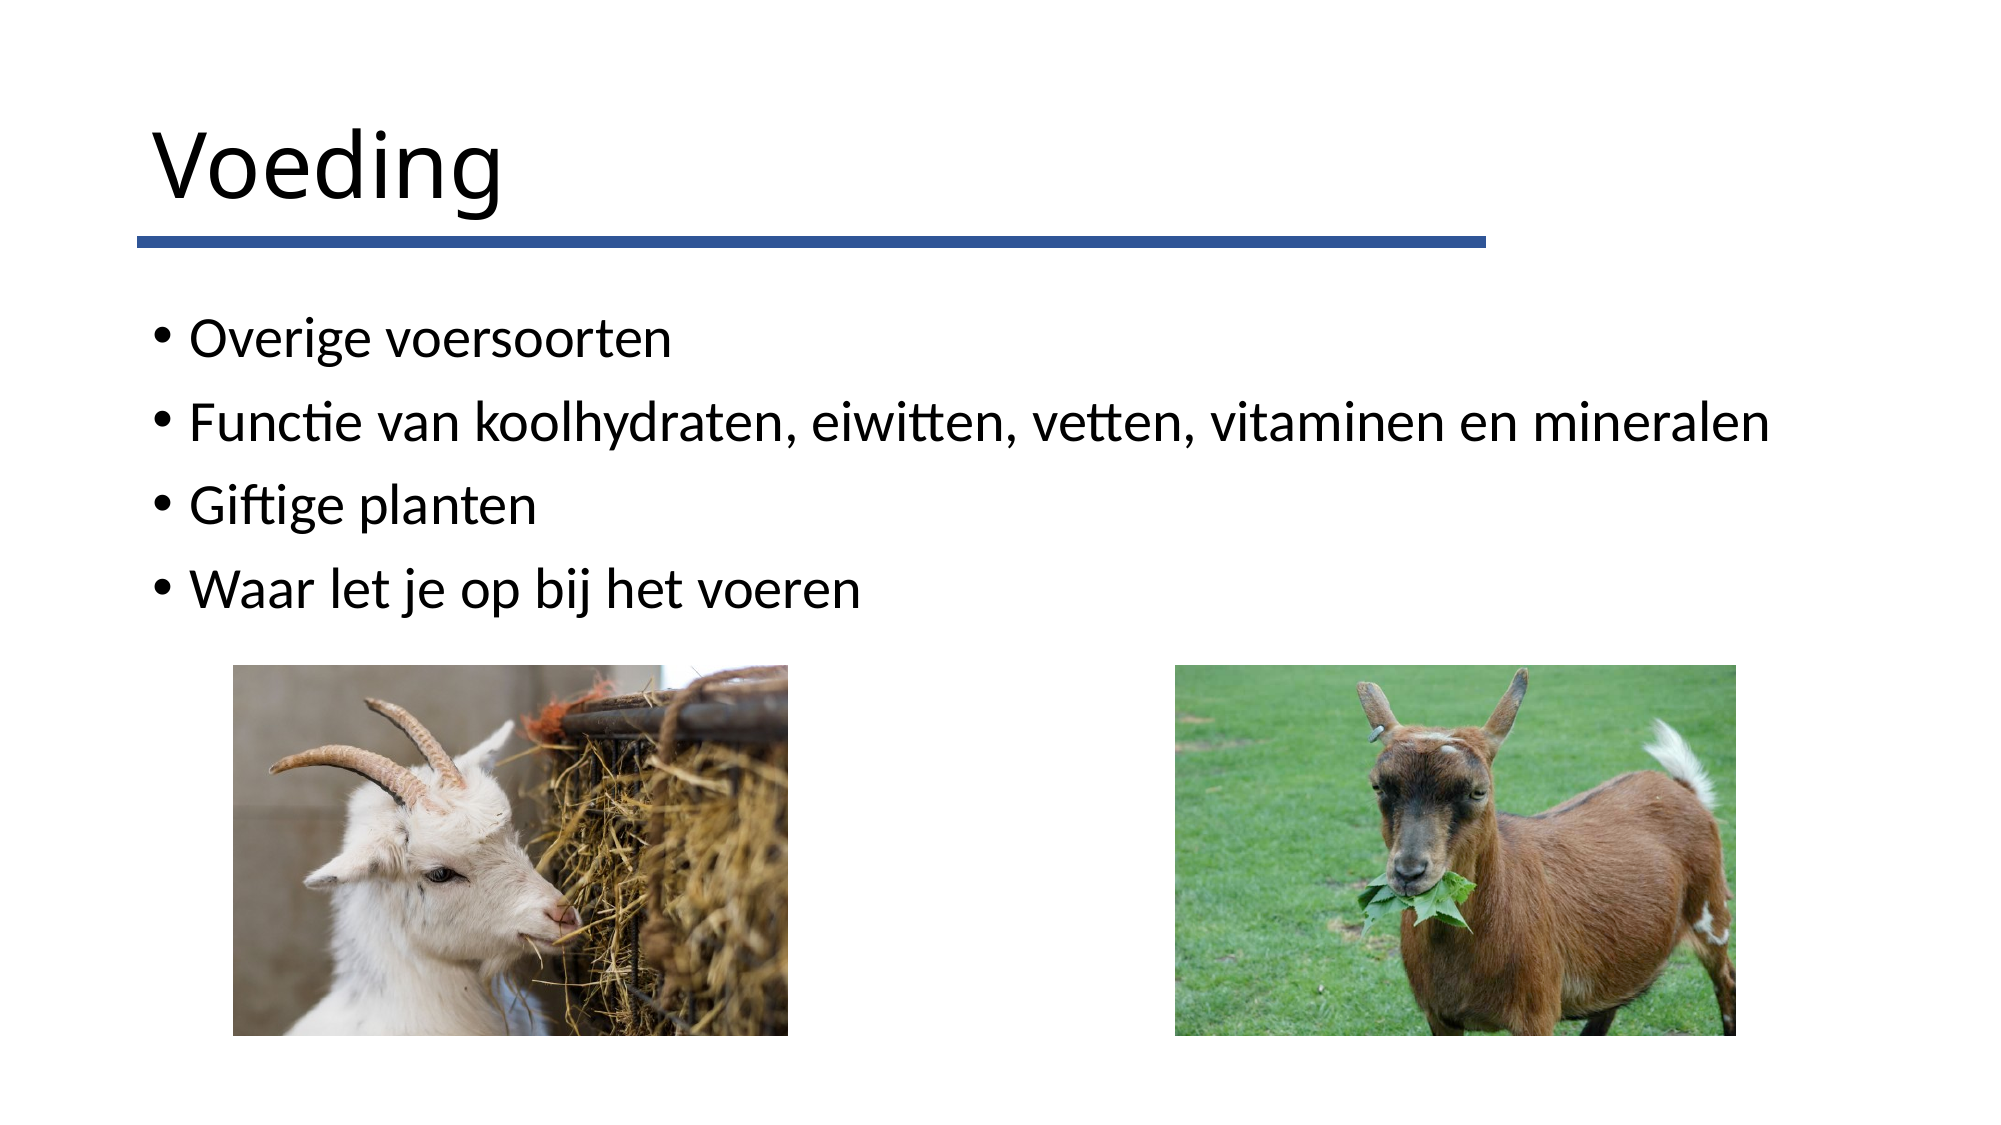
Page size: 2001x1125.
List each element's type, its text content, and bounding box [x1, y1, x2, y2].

picture [1175, 665, 1736, 1036]
picture [233, 665, 788, 1036]
title Voeding [137, 59, 1863, 278]
list Overige voersoorten Functie van koolhydraten, eiwitten, vetten, vitaminen en mineralen Giftige planten Waar let je op bij het voeren [137, 299, 1863, 1014]
